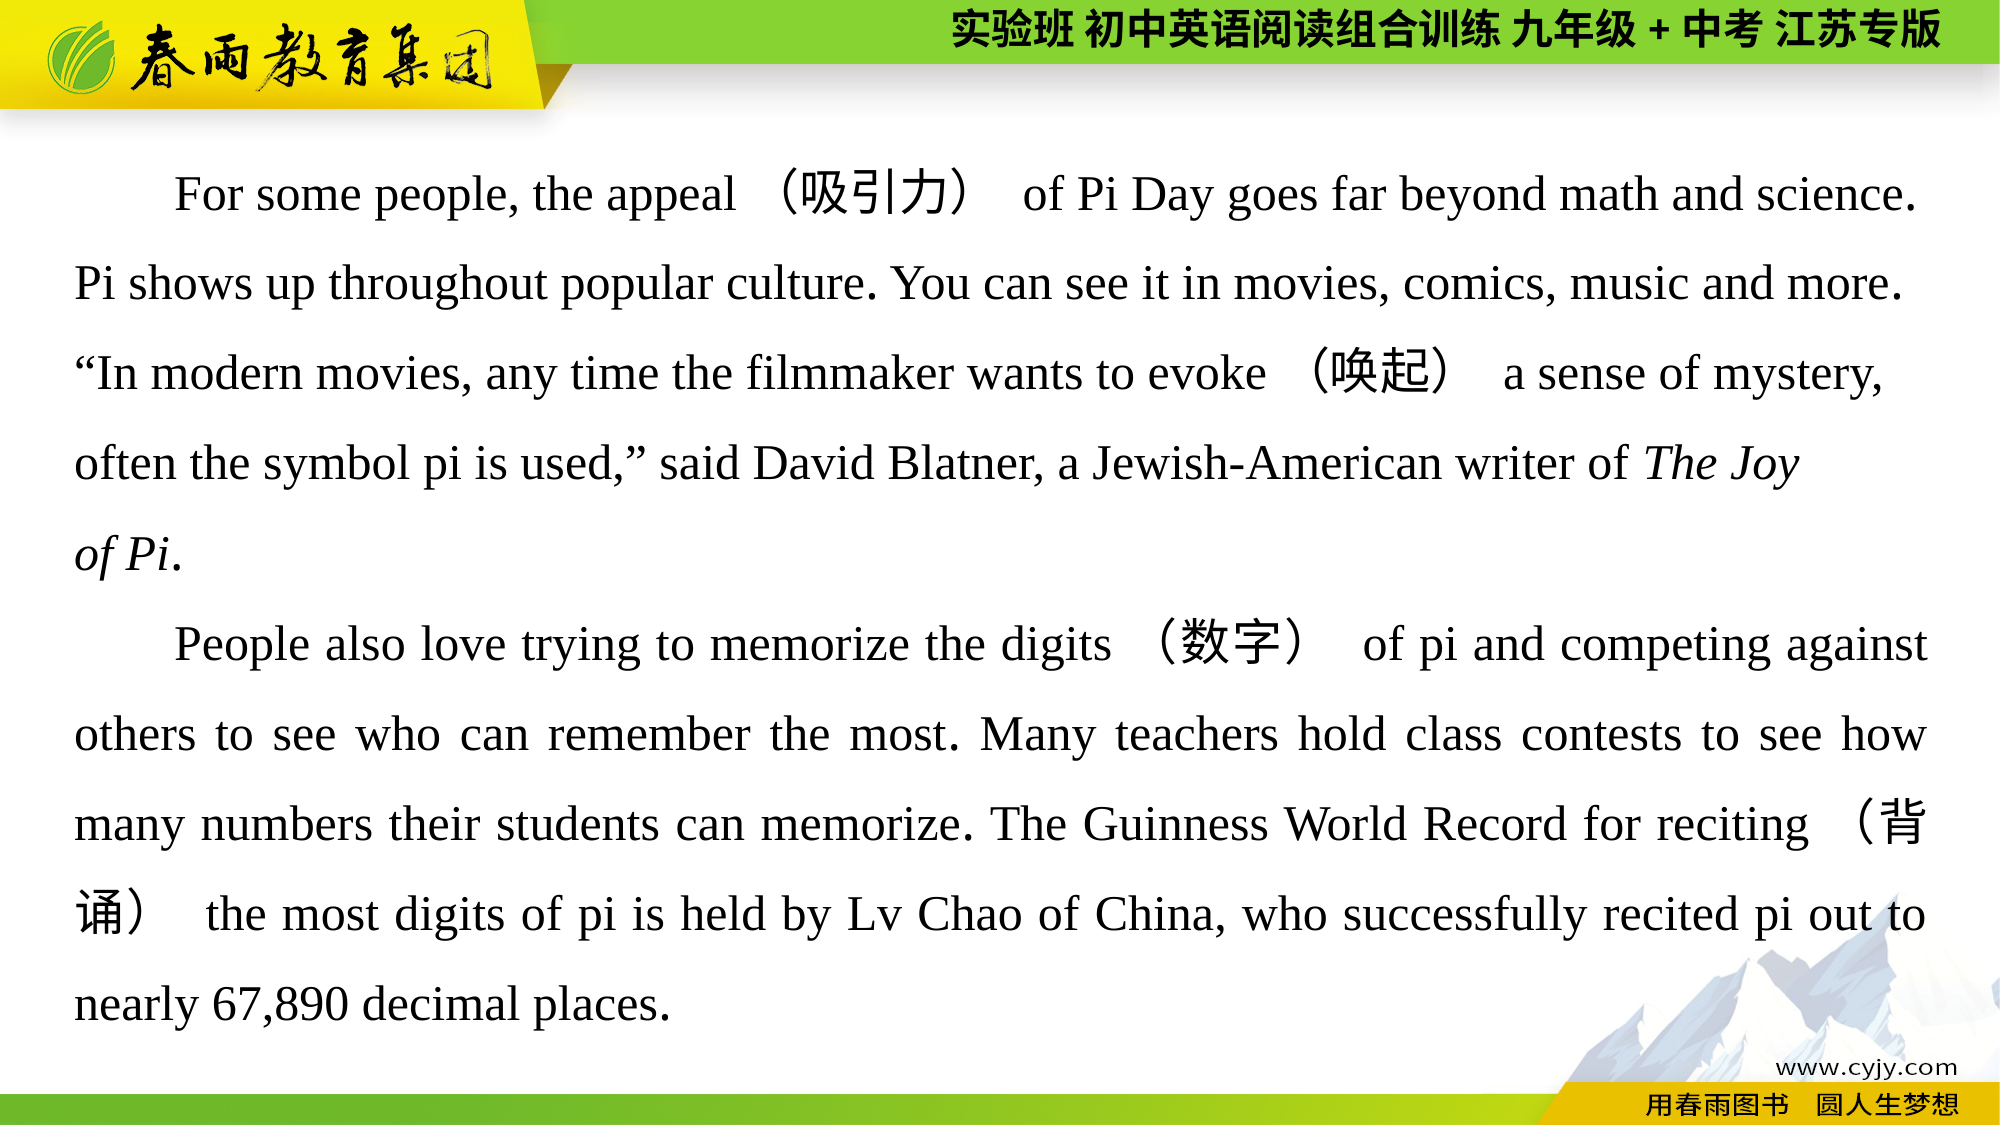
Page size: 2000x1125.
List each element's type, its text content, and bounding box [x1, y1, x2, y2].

list For some people, the appeal（吸引力） of Pi Day goes far beyond math and science. Pi shows up throughout popular culture. You can see it in movies, comics, music and more. “In modern movies, any time the filmmaker wants to evoke（唤起） a sense of mystery, often the symbol pi is used,” said David Blatner, a Jewish-American writer of The Joy of Pi. People also love trying to memorize the digits（数字） of pi and competing against others to see who can remember the most. Many teachers hold class contests to see how many numbers their students can memorize. The Guinness World Record for reciting（背诵） the most digits of pi is held by Lv Chao of China, who successfully recited pi out to nearly 67,890 decimal places. [59, 122, 1944, 1035]
picture [0, 0, 2000, 1125]
